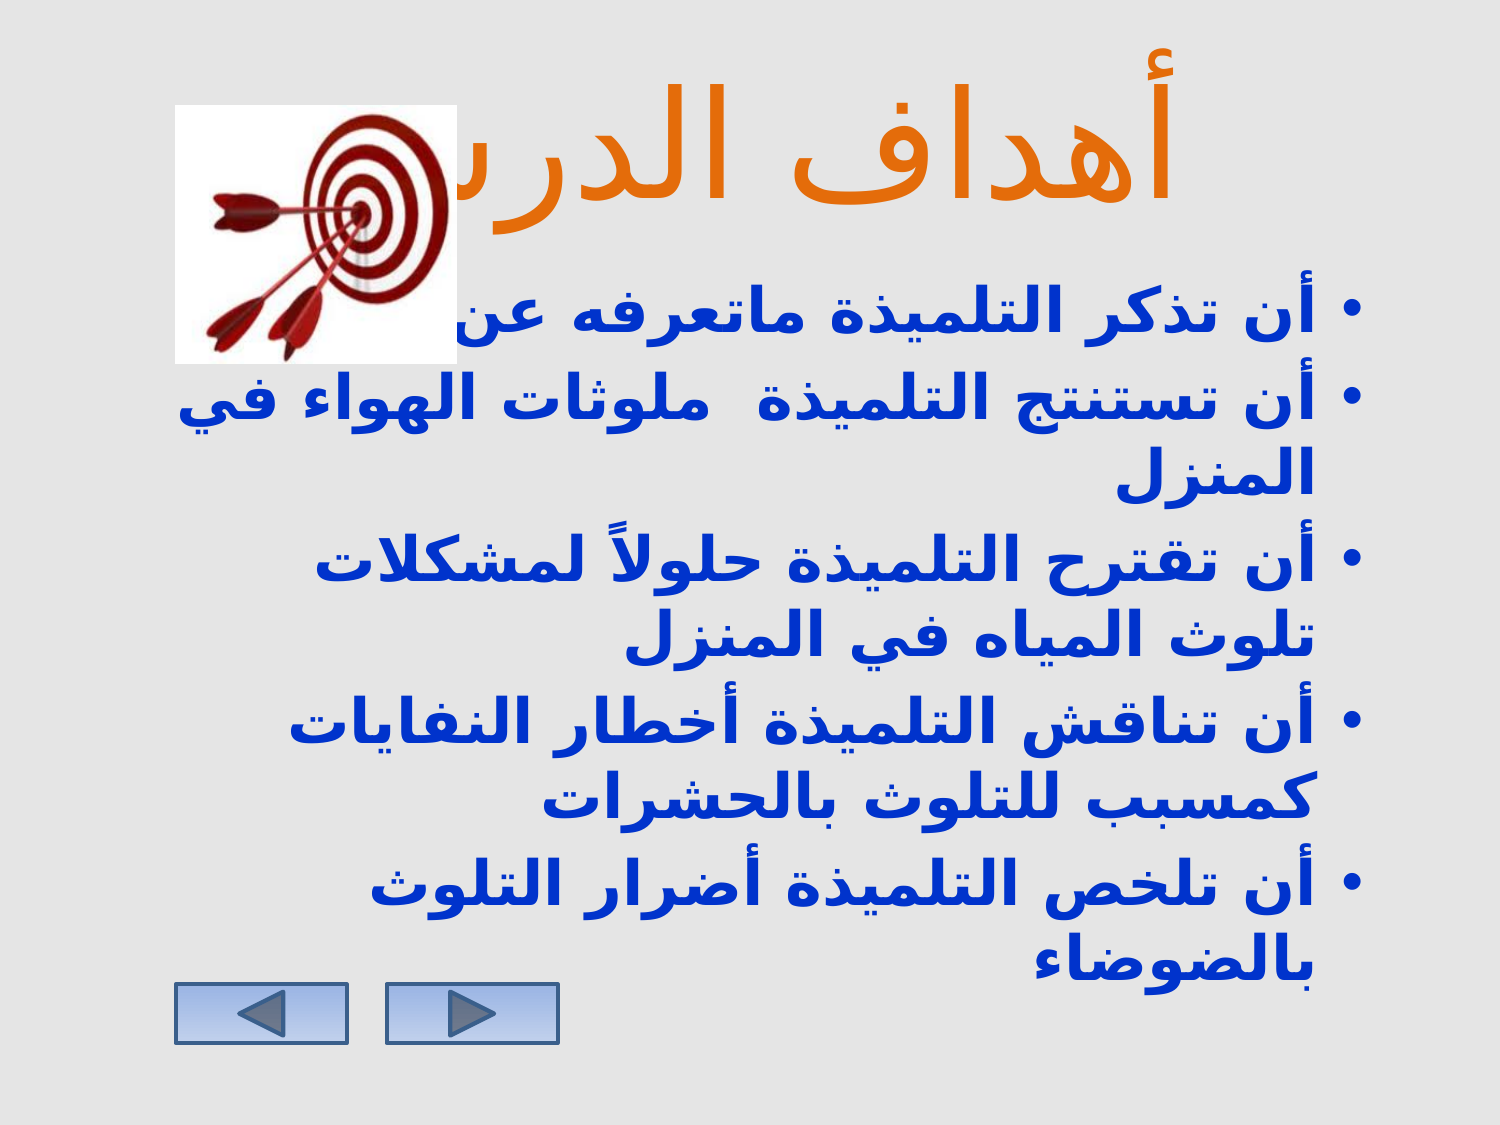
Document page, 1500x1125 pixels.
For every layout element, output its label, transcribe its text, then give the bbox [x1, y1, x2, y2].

title أهداف الدرس [75, 45, 1425, 233]
text_box [385, 982, 560, 1045]
list أن تذكر التلميذة ماتعرفه عن التلوث أن تستنتج التلميذة ملوثات الهواء في المنزل أن تقترح التلميذة حلولاً لمشكلات تلوث المياه في المنزل أن تناقش التلميذة أخطار النفايات كمسبب للتلوث بالحشرات أن تلخص التلميذة أضرار التلوث بالضوضاء [140, 262, 1372, 1005]
picture [175, 105, 458, 364]
text_box [174, 982, 349, 1045]
